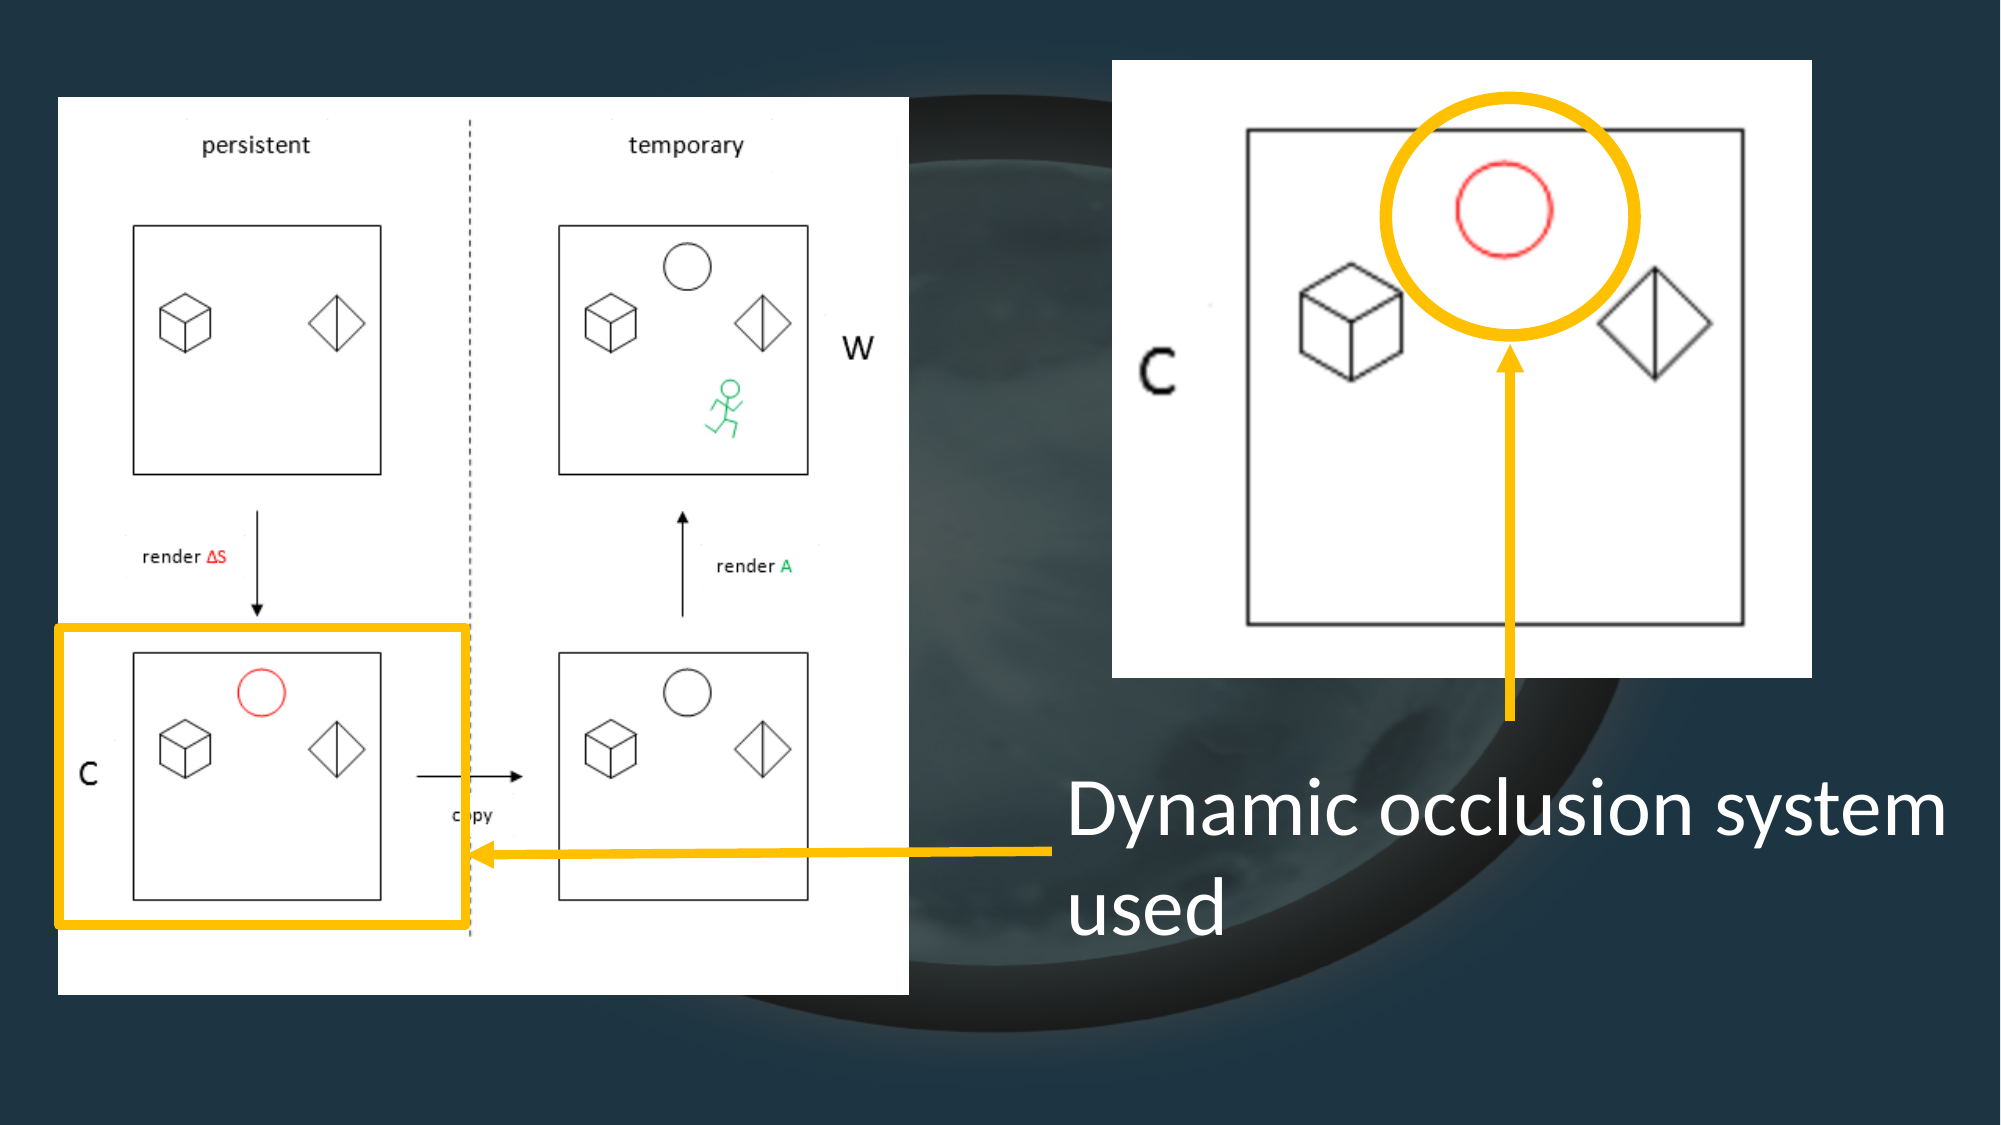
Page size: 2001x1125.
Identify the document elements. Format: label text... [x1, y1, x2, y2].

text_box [465, 851, 1052, 855]
picture [0, 0, 2001, 1125]
text_box Dynamic occlusion system used [1051, 744, 1965, 960]
